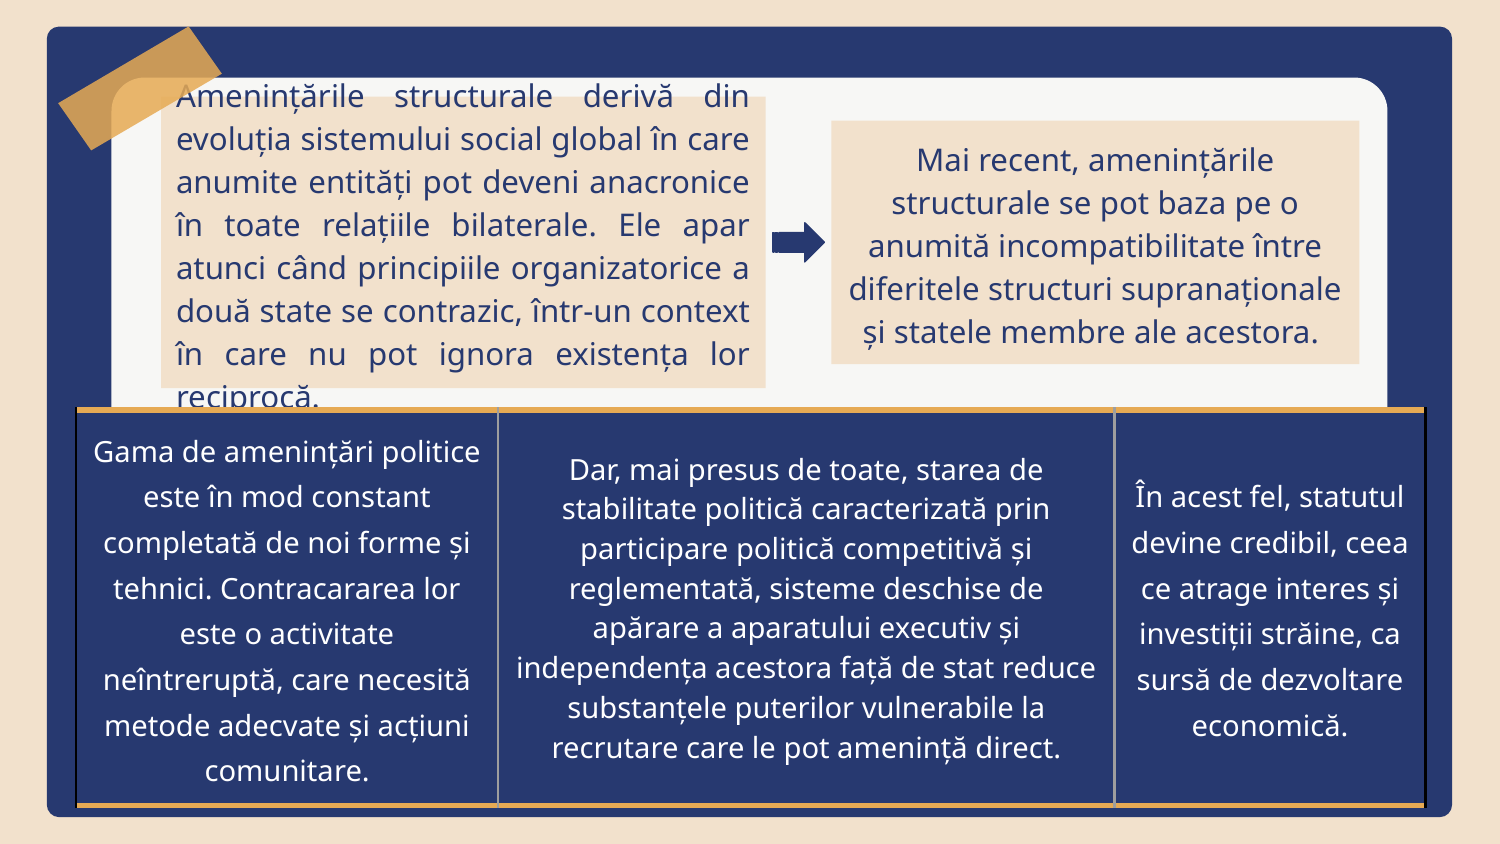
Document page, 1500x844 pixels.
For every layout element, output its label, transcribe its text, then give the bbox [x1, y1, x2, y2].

text_box [772, 222, 825, 262]
table_header Dar, mai presus de toate, starea de stabilitate politică caracterizată prin participare politică competitivă și reglementată, sisteme deschise de apărare a aparatului executiv și independența acestora față de stat reduce substanțele puterilor vulnerabile la recrutare care le pot amenință direct. [499, 413, 1113, 803]
text_box Amenințările structurale derivă din evoluția sistemului social global în care anumite entități pot deveni anacronice în toate relațiile bilaterale. Ele apar atunci când principiile organizatorice a două state se contrazic, într-un context în care nu pot ignora existența lor reciprocă. [161, 96, 766, 389]
table_header Gama de amenințări politice este în mod constant completată de noi forme și tehnici. Contracararea lor este o activitate neîntreruptă, care necesită metode adecvate și acțiuni comunitare. [77, 413, 497, 803]
text_box Mai recent, amenințările structurale se pot baza pe o anumită incompatibilitate între diferitele structuri supranaționale și statele membre ale acestora. [831, 120, 1360, 365]
text_box [58, 26, 222, 151]
table_header În acest fel, statutul devine credibil, ceea ce atrage interes și investiții străine, ca sursă de dezvoltare economică. [1116, 413, 1424, 803]
